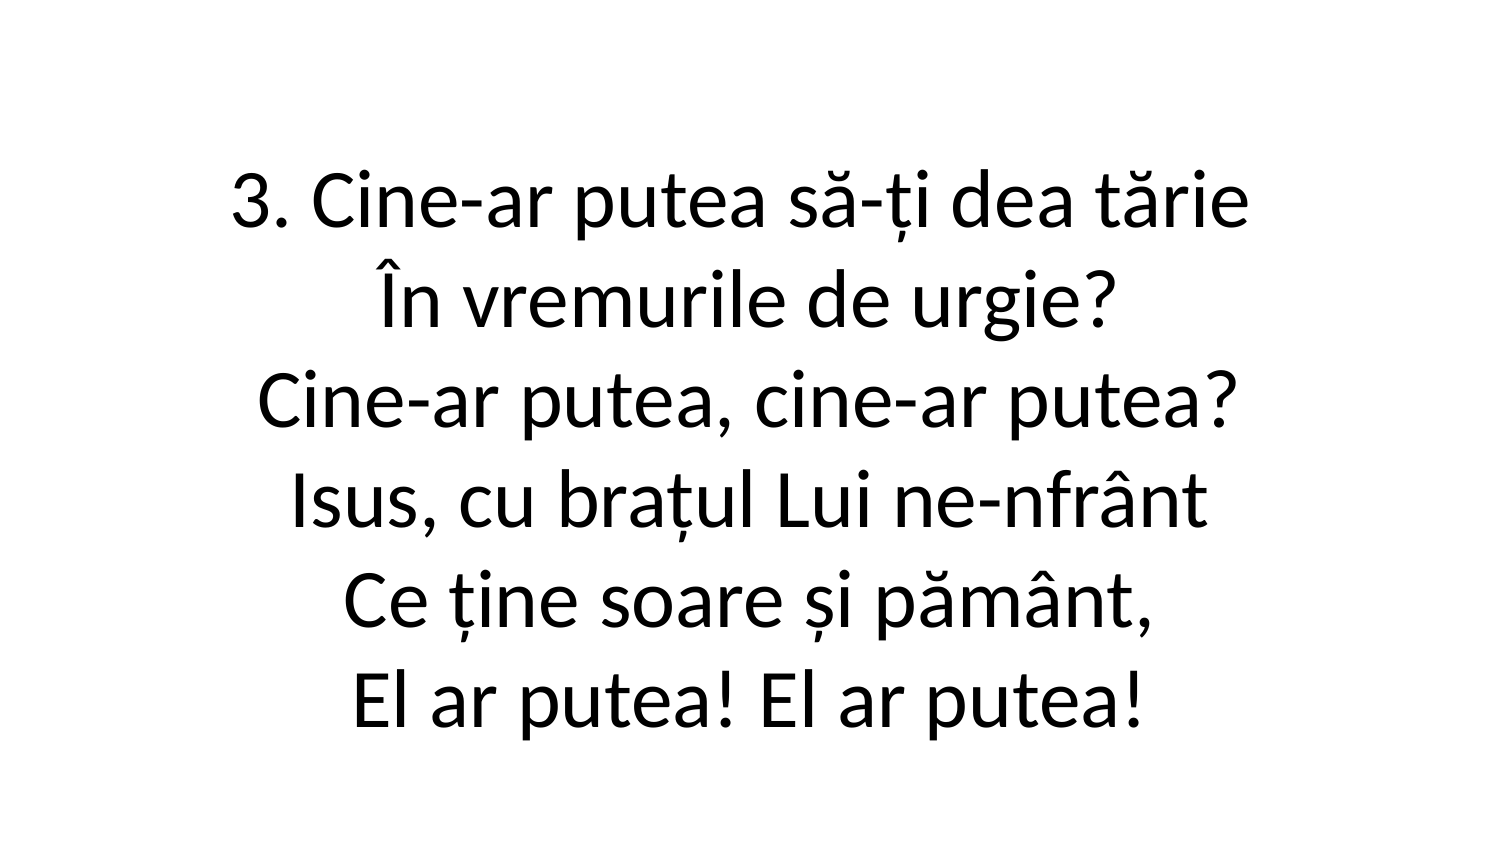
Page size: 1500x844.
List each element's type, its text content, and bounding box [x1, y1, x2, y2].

text_box 3. Cine-ar putea să-ți dea tărie În vremurile de urgie? Cine-ar putea, cine-ar putea? Isus, cu brațul Lui ne-nfrânt Ce ține soare și pământ, El ar putea! El ar putea! [214, 92, 1286, 752]
